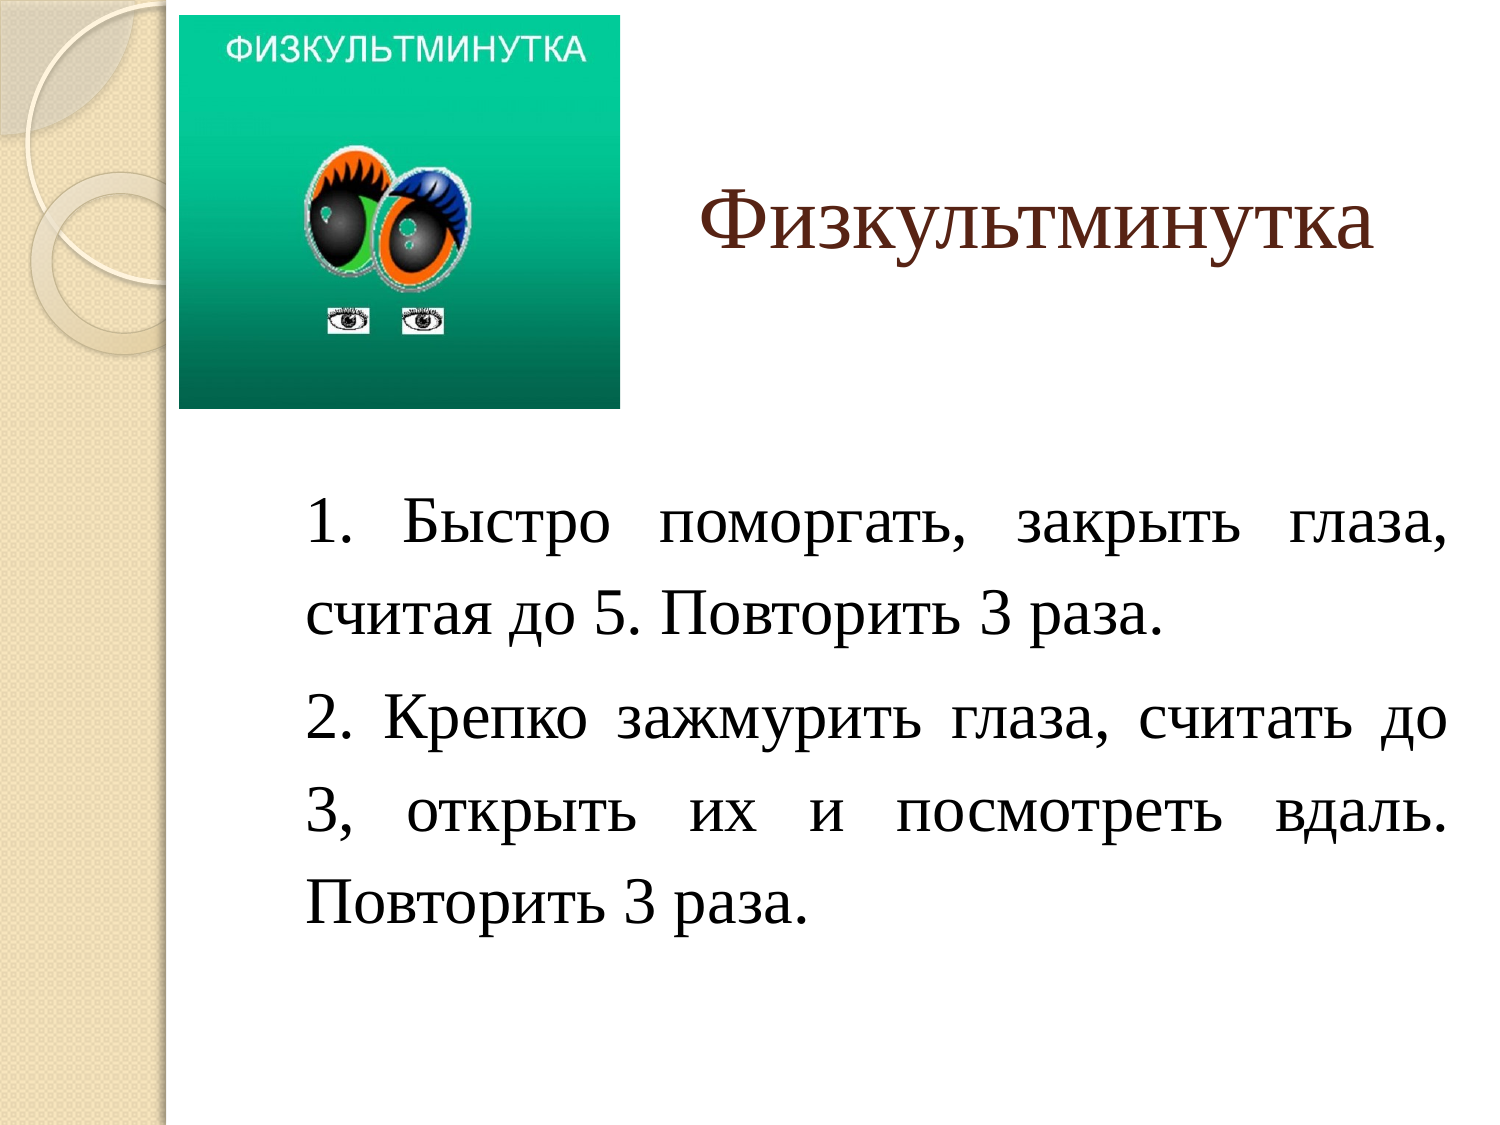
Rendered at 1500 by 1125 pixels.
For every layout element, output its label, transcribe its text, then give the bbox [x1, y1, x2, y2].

title Физкультминутка [679, 118, 1396, 307]
list 1. Быстро поморгать, закрыть глаза, считая до 5. Повторить 3 раза. 2. Крепко зажмурить глаза, считать до 3, открыть их и посмотреть вдаль. Повторить 3 раза. [230, 456, 1466, 1059]
picture [178, 15, 621, 410]
